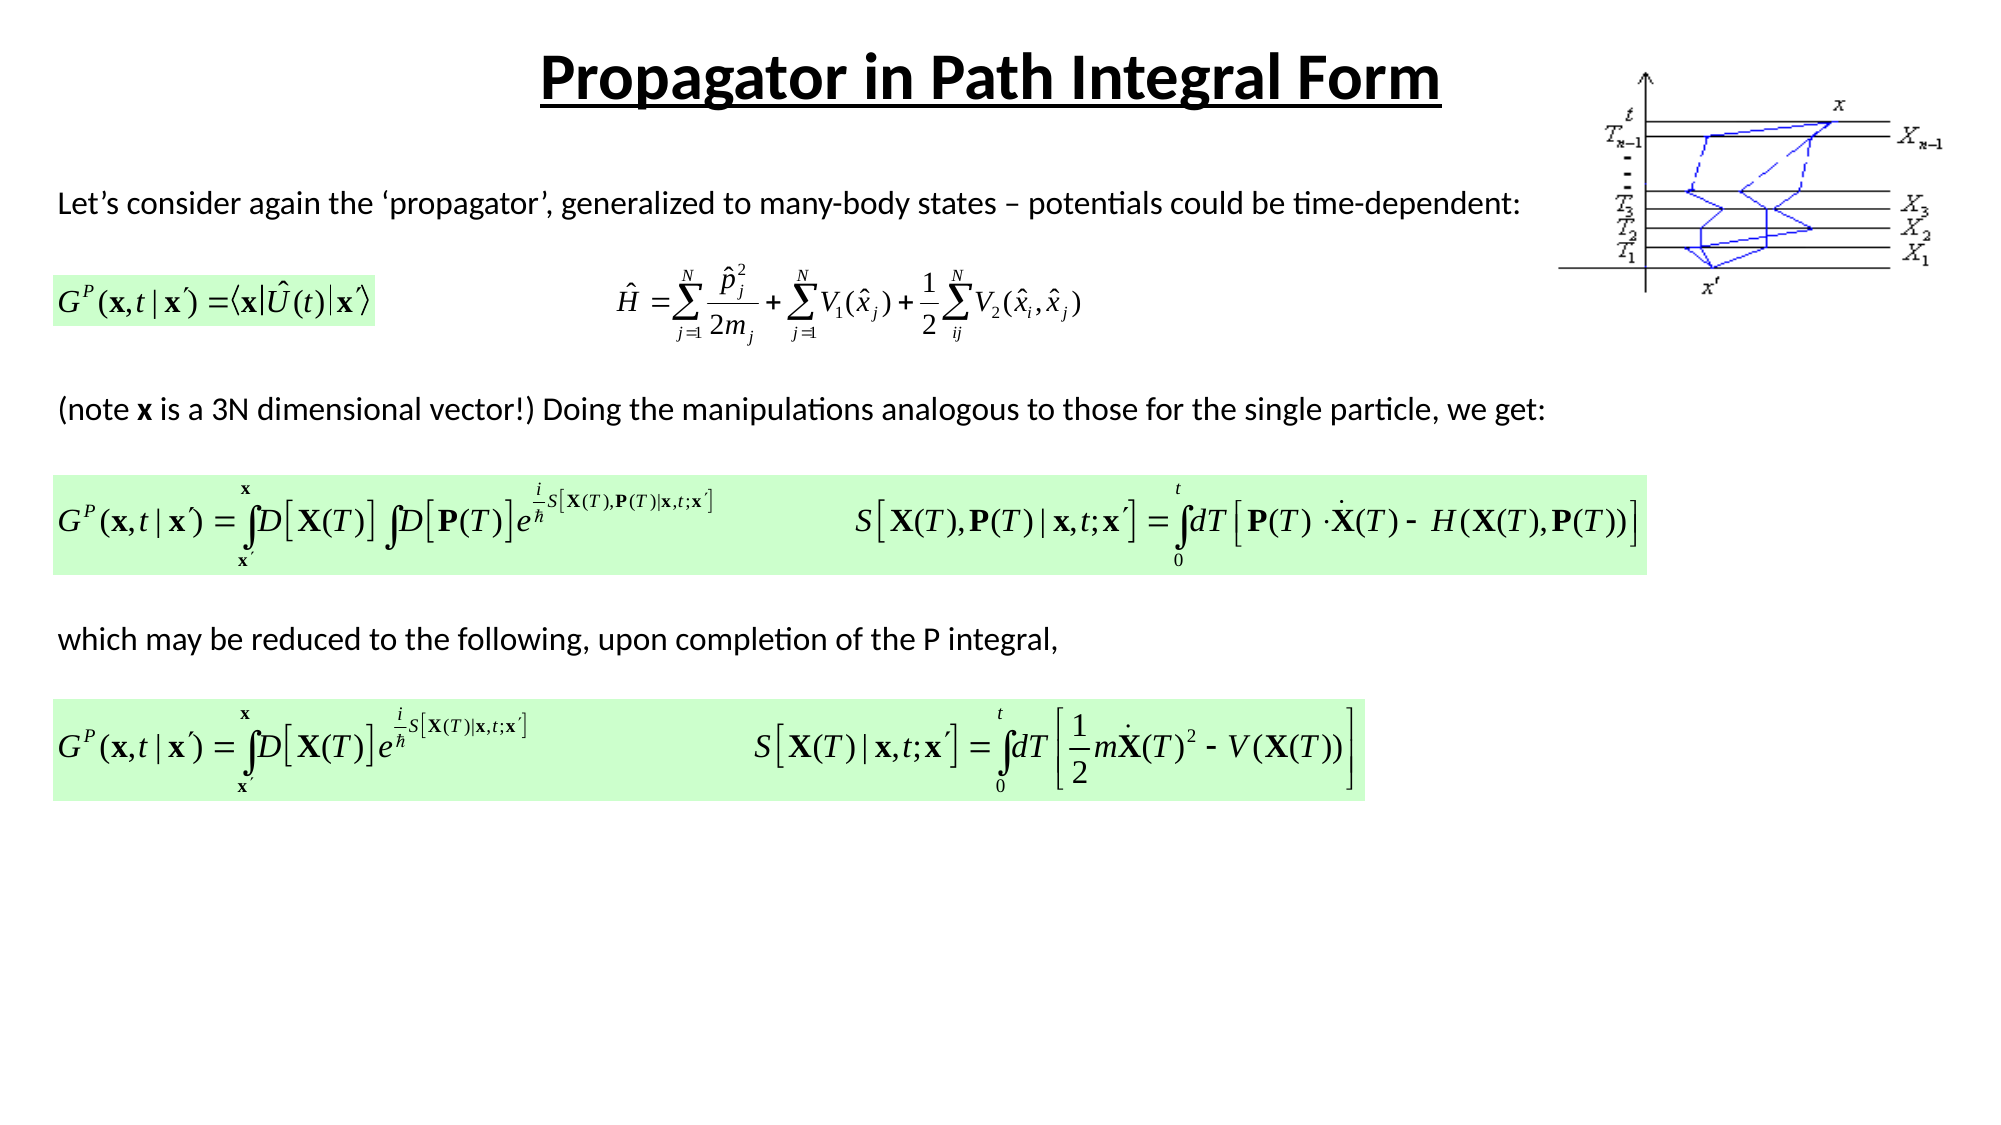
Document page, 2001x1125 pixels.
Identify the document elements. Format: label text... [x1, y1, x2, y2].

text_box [1538, 31, 1958, 346]
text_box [53, 475, 1648, 575]
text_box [611, 256, 1087, 353]
text_box Let’s consider again the ‘propagator’, generalized to many-body states – potentials could be time-dependent: [42, 173, 1538, 229]
text_box Propagator in Path Integral Form [525, 25, 1525, 121]
text_box which may be reduced to the following, upon completion of the P integral, [42, 609, 1140, 664]
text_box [53, 274, 375, 326]
text_box (note x is a 3N dimensional vector!) Doing the manipulations analogous to those for the single particle, we get: [42, 379, 1680, 435]
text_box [53, 699, 1366, 802]
